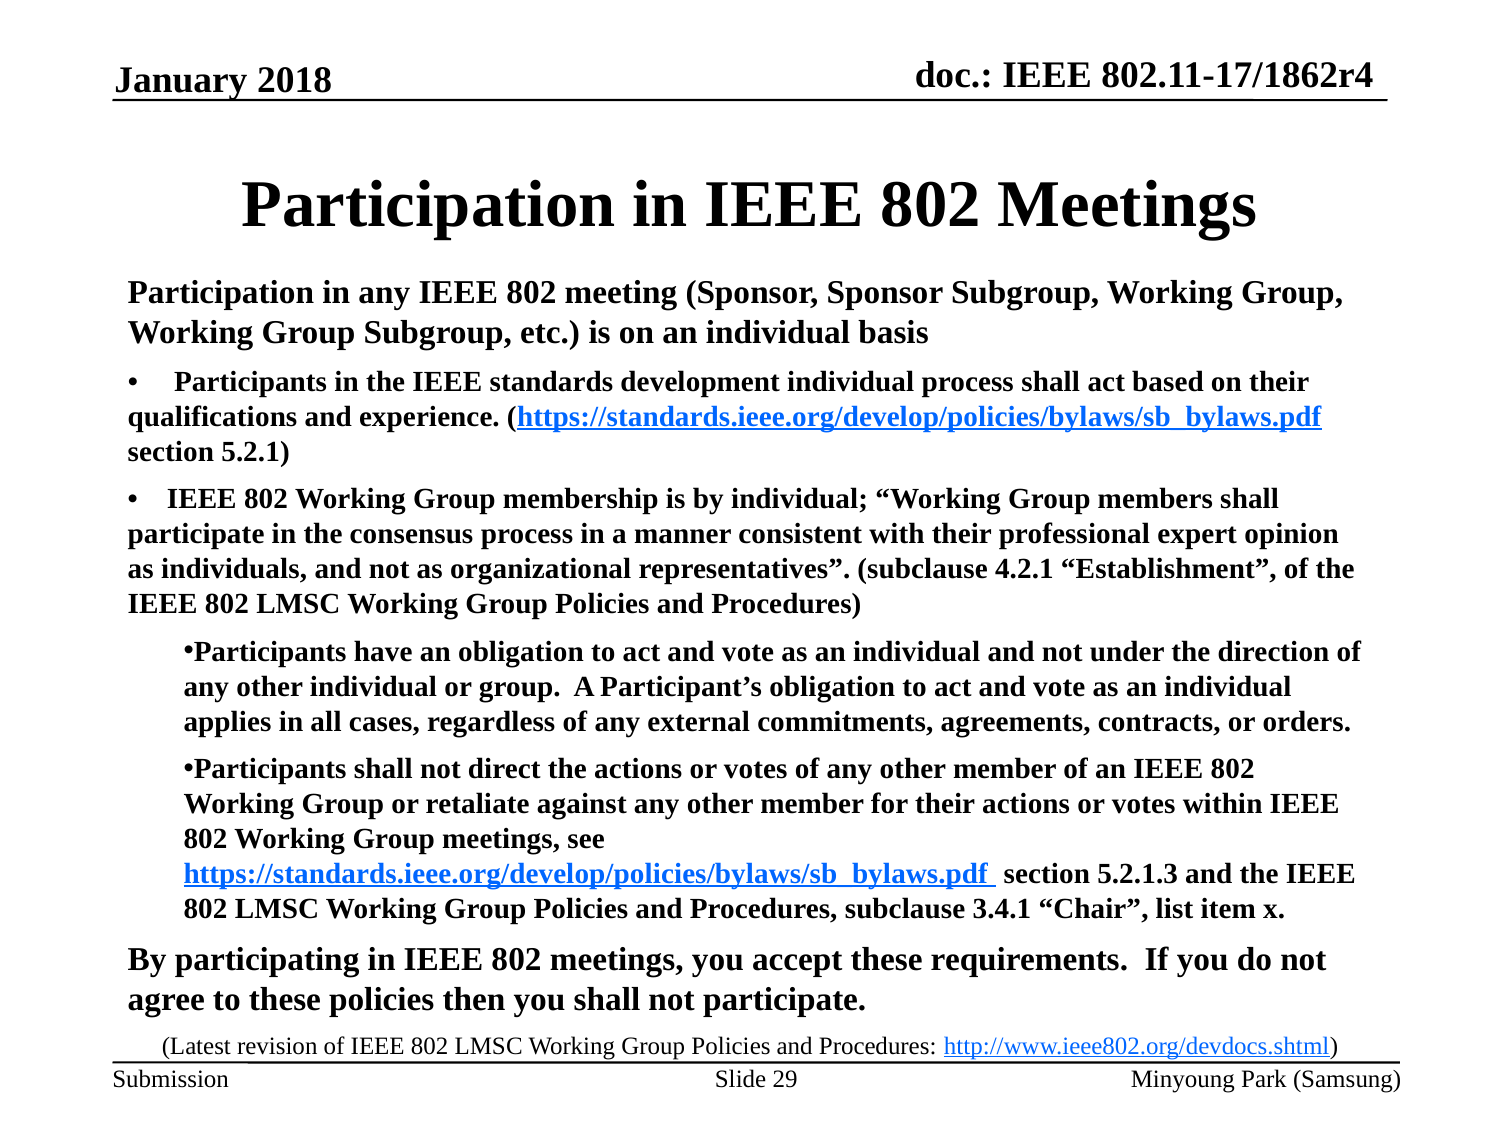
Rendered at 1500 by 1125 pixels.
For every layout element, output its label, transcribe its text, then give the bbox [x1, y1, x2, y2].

list Participation in any IEEE 802 meeting (Sponsor, Sponsor Subgroup, Working Group, Working Group Subgroup, etc.) is on an individual basis • Participants in the IEEE standards development individual process shall act based on their qualifications and experience. (https://standards.ieee.org/develop/policies/bylaws/sb_bylaws.pdfsection 5.2.1) • IEEE 802 Working Group membership is by individual; “Working Group members shall participate in the consensus process in a manner consistent with their professional expert opinion as individuals, and not as organizational representatives”. (subclause 4.2.1 “Establishment”, of the IEEE 802 LMSC Working Group Policies and Procedures) Participants have an obligation to act and vote as an individual and not under the direction of any other individual or group. A Participant’s obligation to act and vote as an individual applies in all cases, regardless of any external commitments, agreements, contracts, or orders. Participants shall not direct the actions or votes of any other member of an IEEE 802 Working Group or retaliate against any other member for their actions or votes within IEEE 802 Working Group meetings, see https://standards.ieee.org/develop/policies/bylaws/sb_bylaws.pdf section 5.2.1.3 and the IEEE 802 LMSC Working Group Policies and Procedures, subclause 3.4.1 “Chair”, list item x. By participating in IEEE 802 meetings, you accept these requirements. If you do not agree to these policies then you shall not participate. (Latest revision of IEEE 802 LMSC Working Group Policies and Procedures: http://www.ieee802.org/devdocs.shtml) [112, 262, 1388, 1063]
slide_number Slide 29 [712, 1061, 800, 1093]
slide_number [114, 54, 335, 101]
title Participation in IEEE 802 Meetings [112, 112, 1388, 262]
footer Minyoung Park (Samsung) [949, 1061, 1402, 1093]
